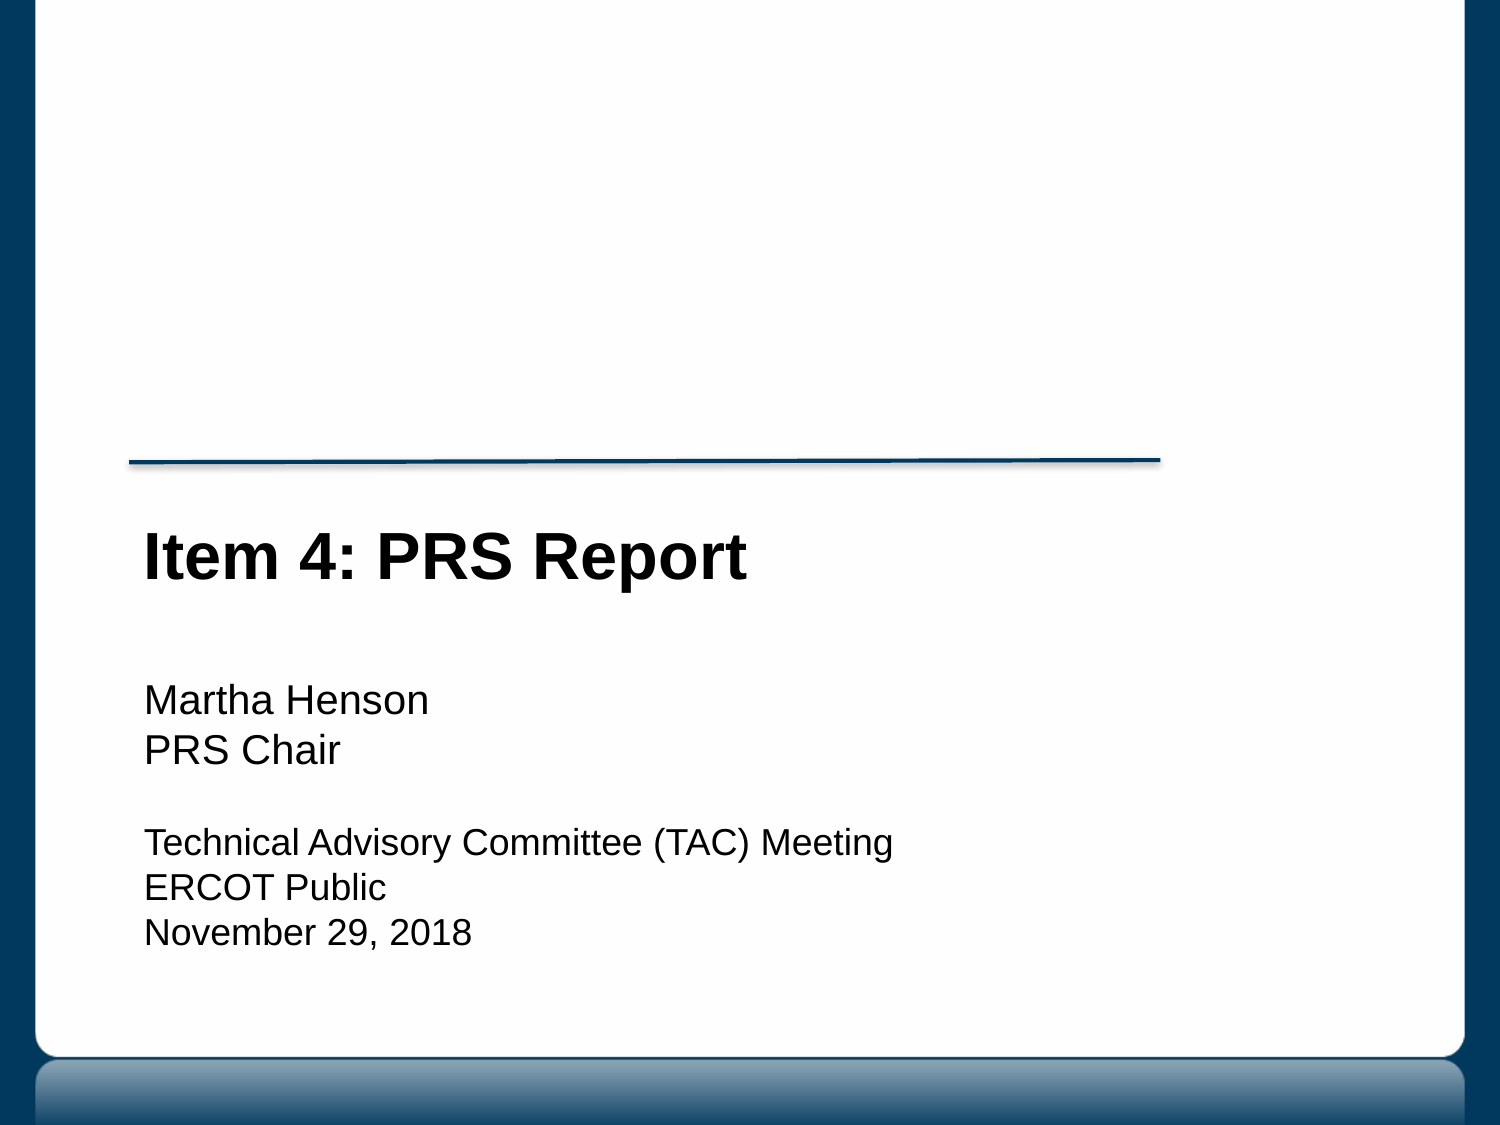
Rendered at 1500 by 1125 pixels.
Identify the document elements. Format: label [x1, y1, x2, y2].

picture [35, 0, 1465, 1125]
text_box [128, 459, 1367, 931]
